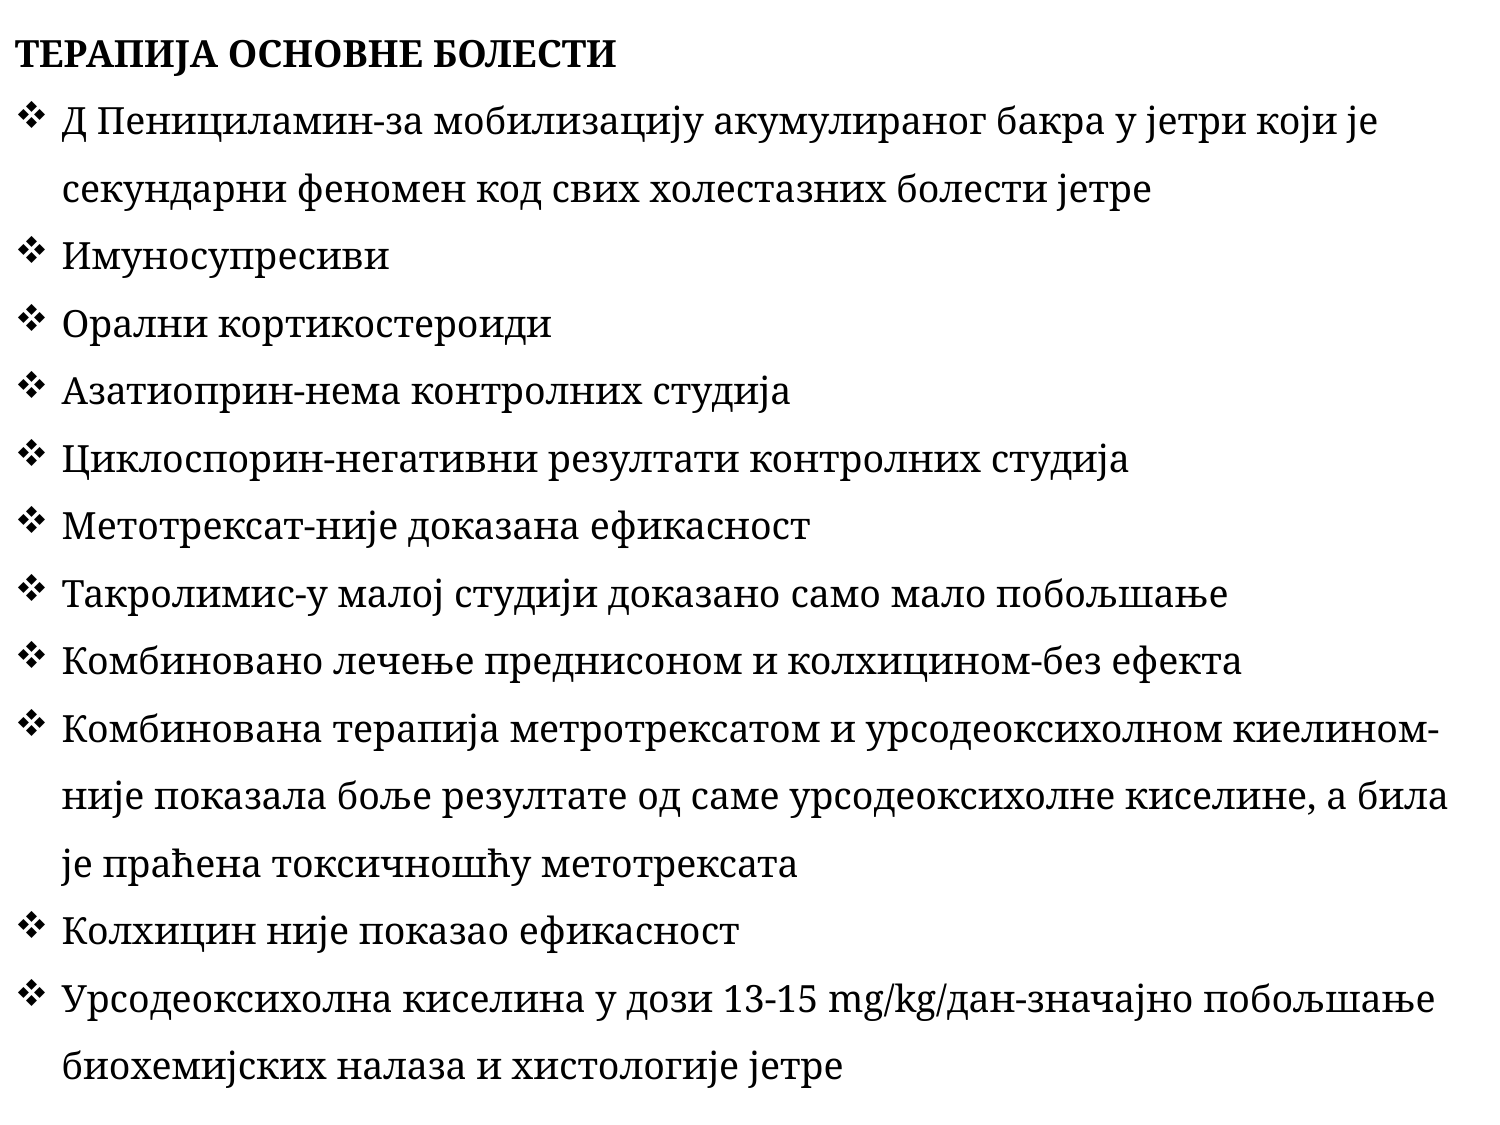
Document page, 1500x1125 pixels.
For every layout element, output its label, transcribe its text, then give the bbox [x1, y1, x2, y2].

text_box ТЕРАПИЈА ОСНОВНЕ БОЛЕСТИ Д Пенициламин-за мобилизацију акумулираног бакра у јетри који је секундарни феномен код свих холестазних болести јетре Имуносупресиви Орални кортикостероиди Азатиоприн-нема контролних студија Циклоспорин-негативни резултати контролних студија Метотрексат-није доказана ефикасност Такролимис-у малој студији доказано само мало побољшање Комбиновано лечење преднисоном и колхицином-без ефекта Комбинована терапија метротрексатом и урсодеоксихолном киелином-није показала боље резултате од саме урсодеоксихолне киселине, а била је праћена токсичношћу метотрексата Колхицин није показао ефикасност Урсодеоксихолна киселина у дози 13-15 mg/kg/дан-значајно побољшање биохемијских налаза и хистологије јетре [0, 0, 1500, 1125]
